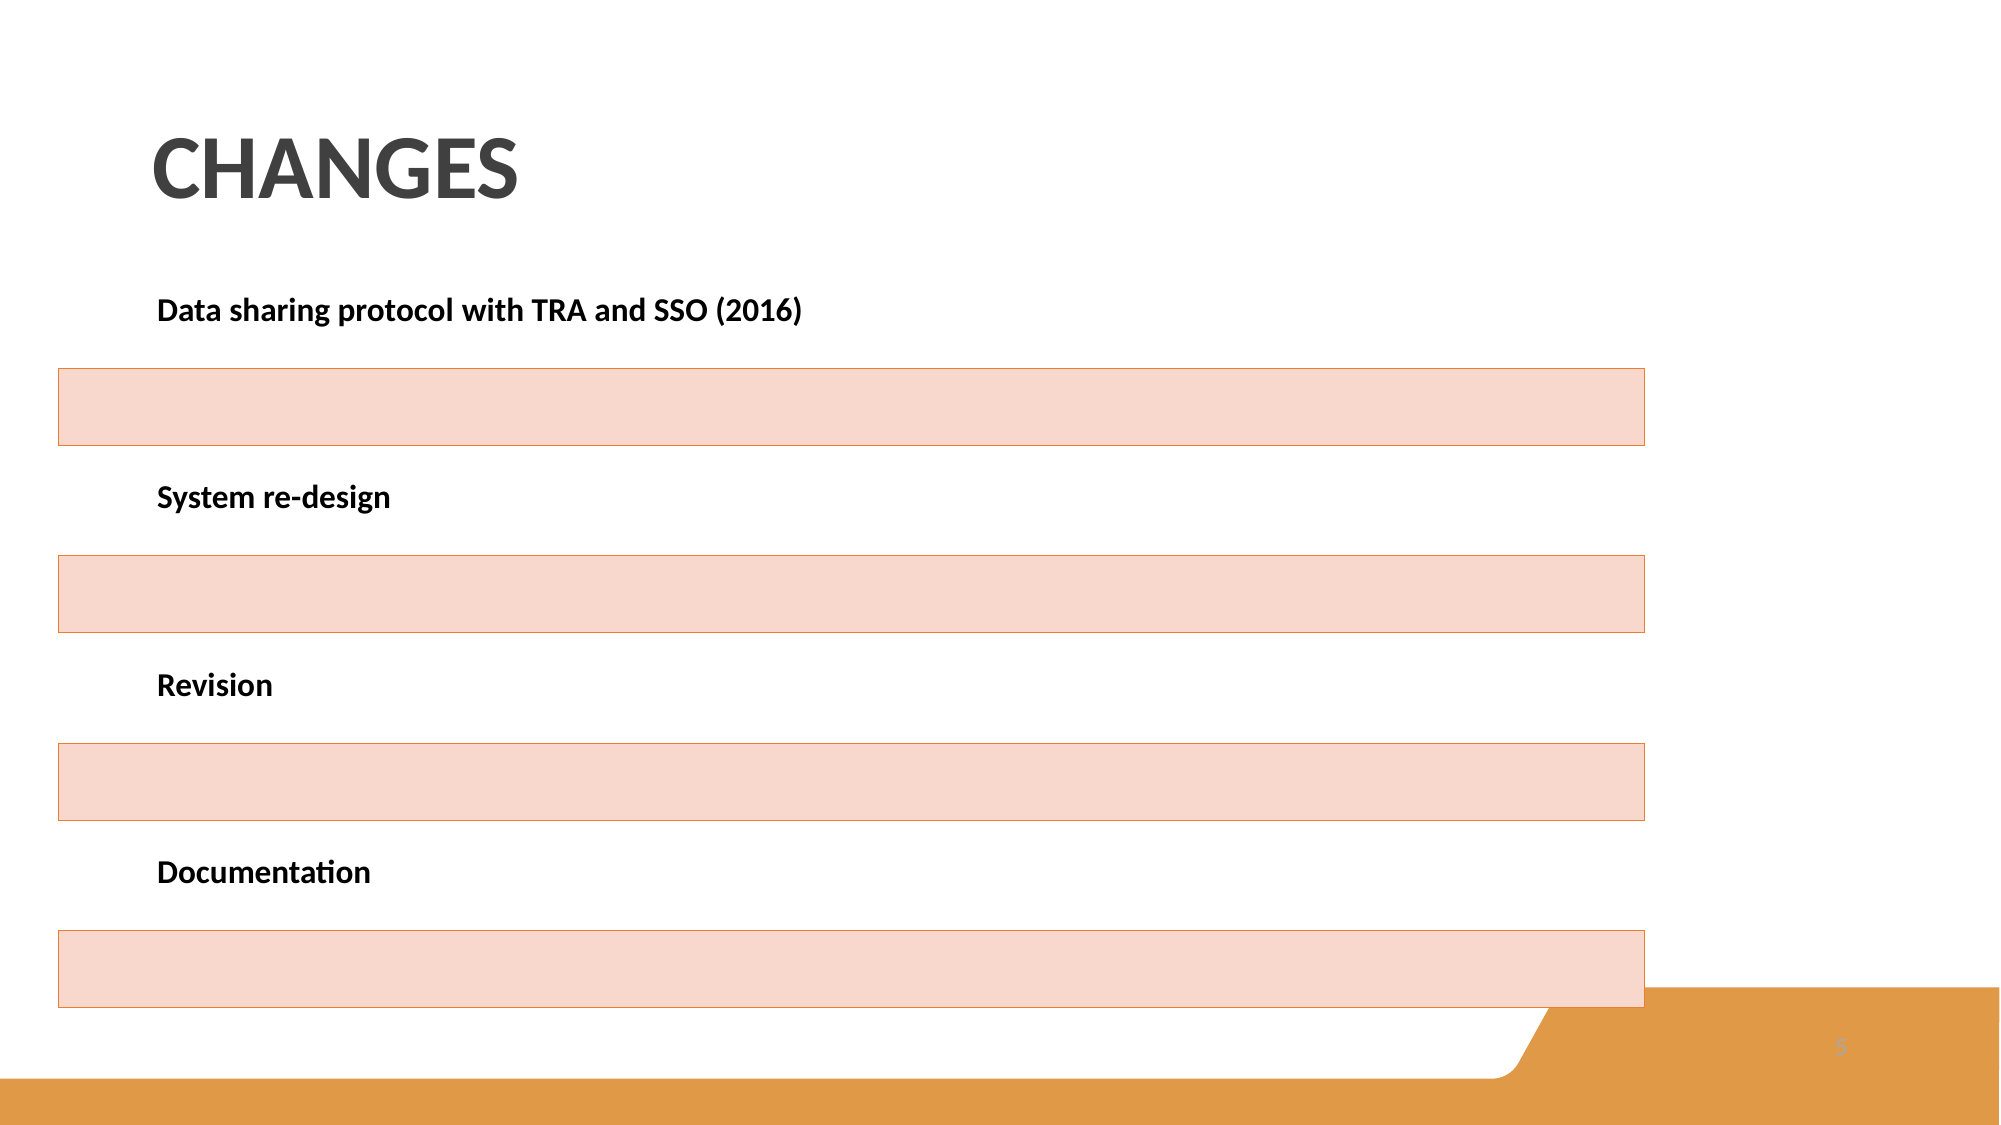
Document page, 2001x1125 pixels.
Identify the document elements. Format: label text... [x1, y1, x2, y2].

title changes [137, 59, 1863, 278]
slide_number 5 [1412, 1015, 1863, 1076]
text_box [58, 257, 1645, 1008]
